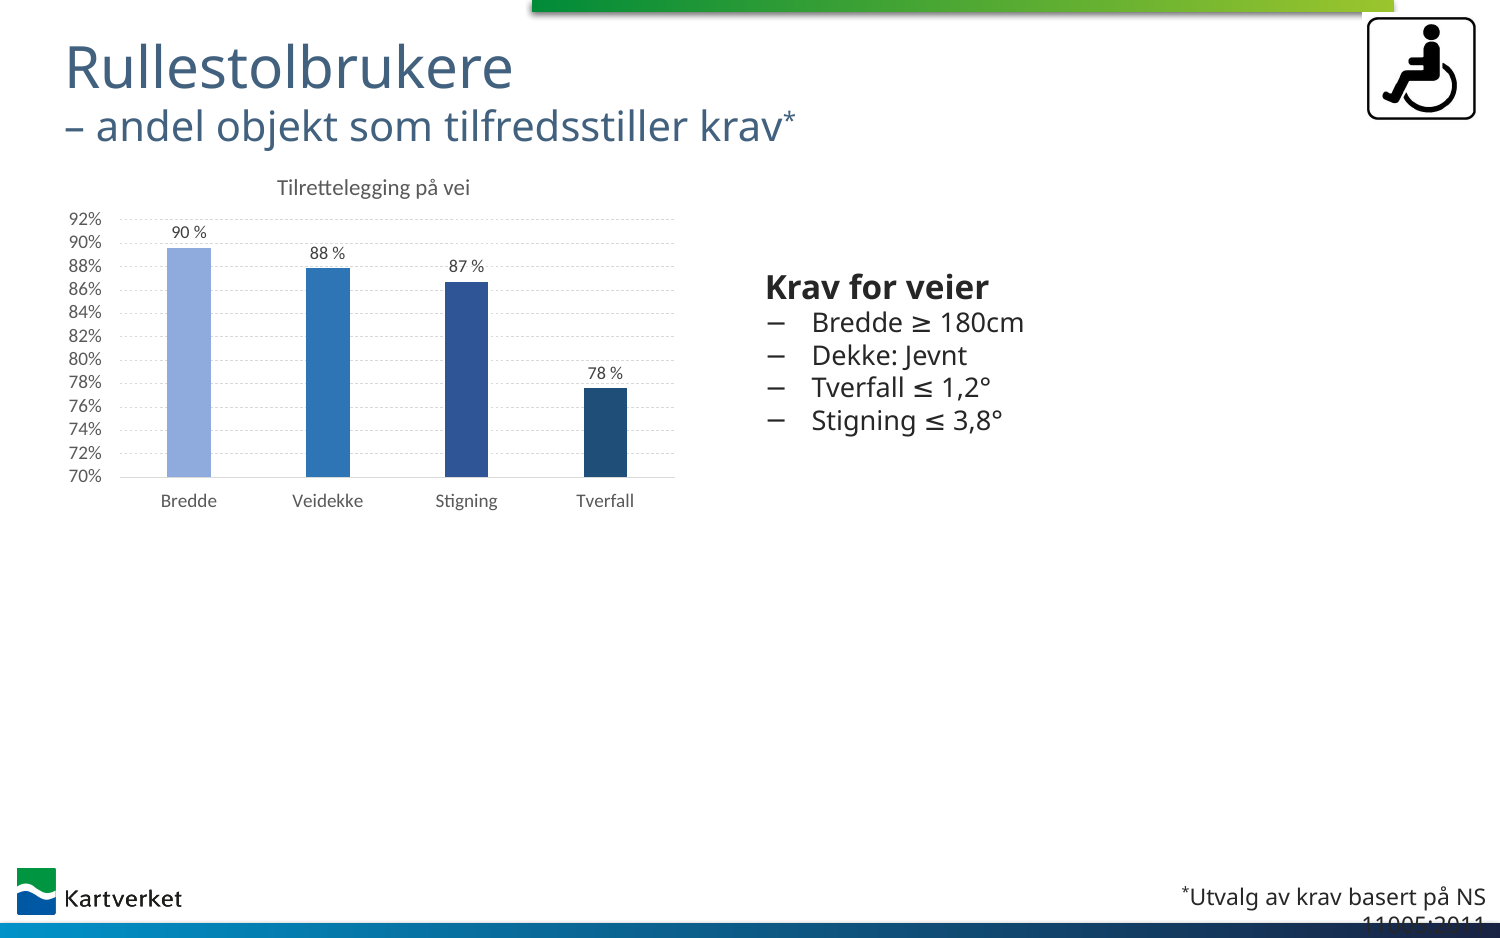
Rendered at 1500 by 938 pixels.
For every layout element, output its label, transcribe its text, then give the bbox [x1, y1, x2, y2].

text_box Rullestolbrukere – andel objekt som tilfredsstiller krav* [49, 25, 1431, 158]
text_box *Utvalg av krav basert på NS 11005:2011 [1068, 873, 1500, 938]
picture [62, 166, 686, 519]
picture [1362, 12, 1481, 126]
text_box Krav for veier Bredde ≥ 180cm Dekke: Jevnt Tverfall ≤ 1,2° Stigning ≤ 3,8° [750, 258, 1234, 444]
